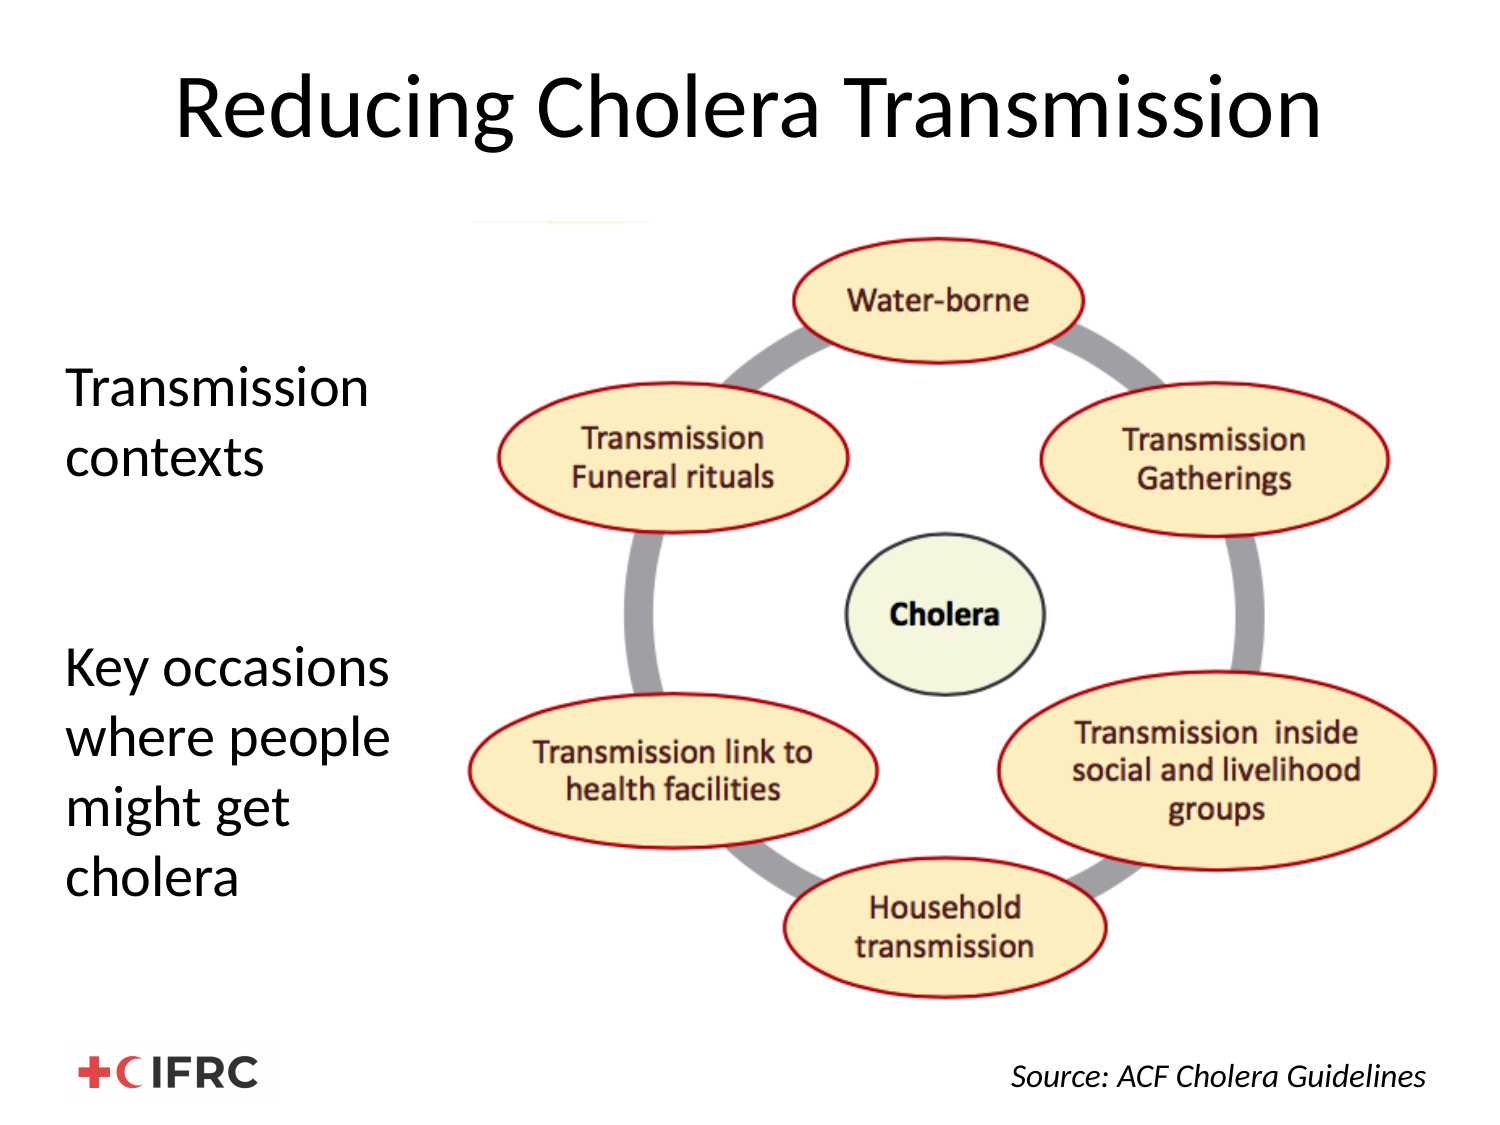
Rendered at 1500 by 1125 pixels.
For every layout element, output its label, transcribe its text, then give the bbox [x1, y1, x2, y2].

text_box Source: ACF Cholera Guidelines [996, 1046, 1443, 1102]
picture [452, 221, 1459, 1016]
title Reducing Cholera Transmission [75, 7, 1425, 195]
picture [64, 1042, 273, 1103]
text_box Transmission contexts Key occasions where people might get cholera [50, 340, 431, 985]
